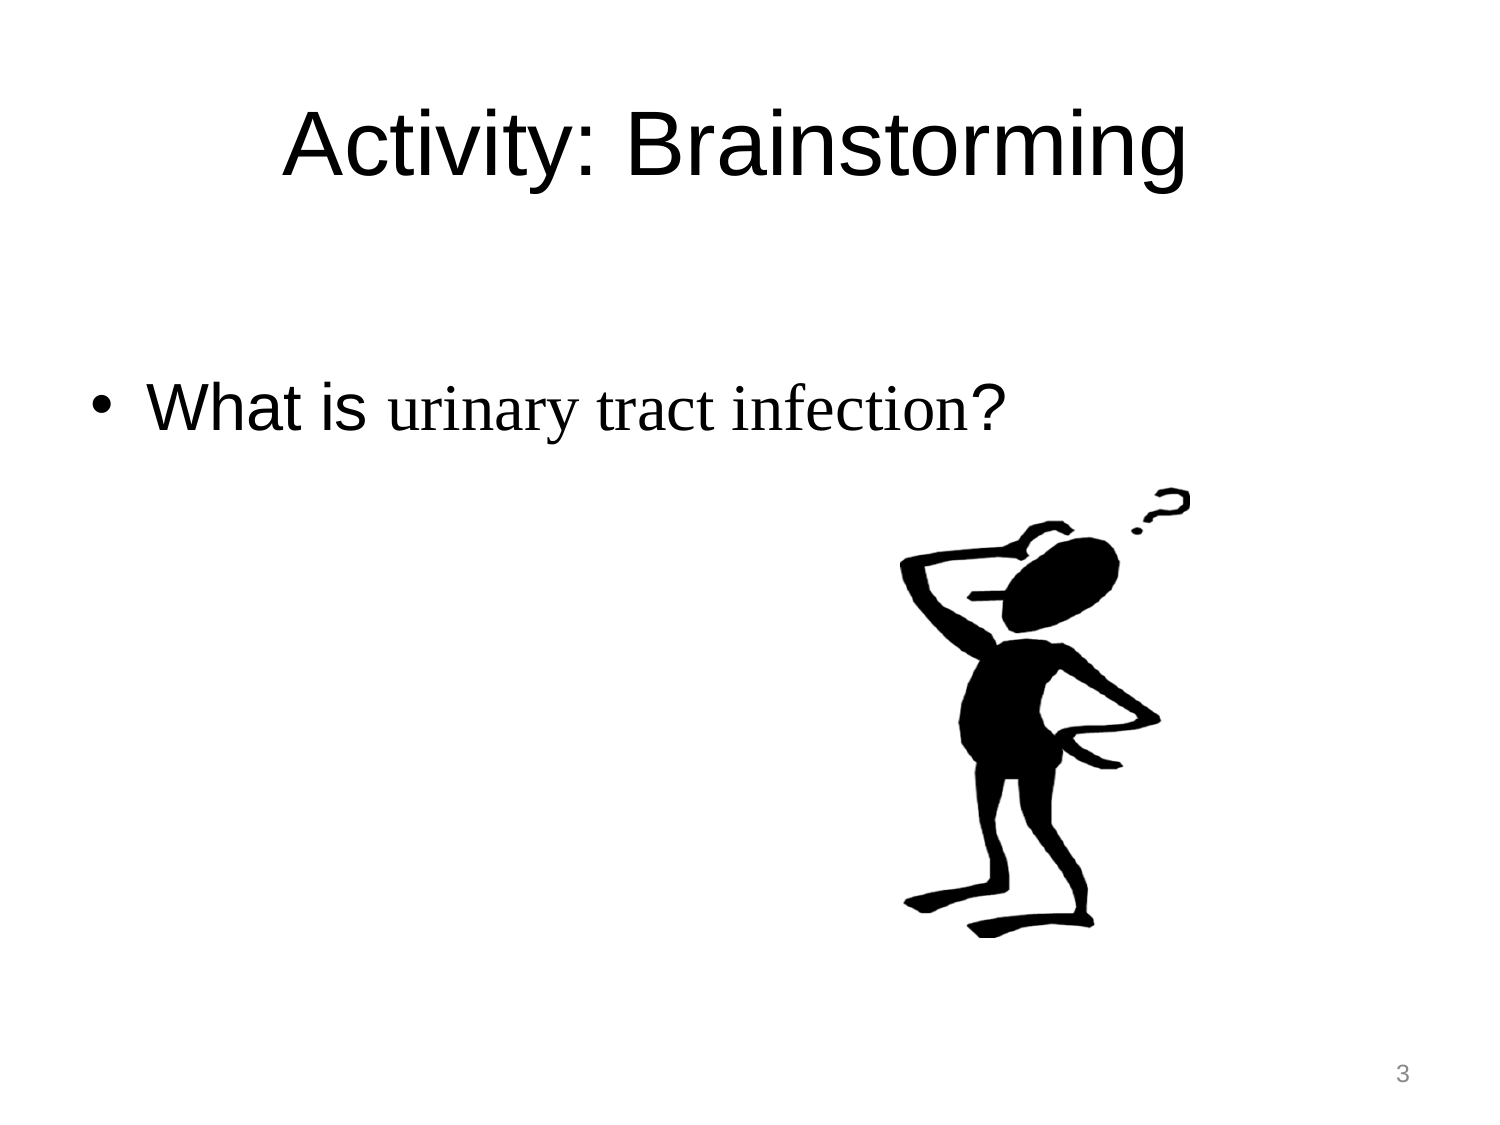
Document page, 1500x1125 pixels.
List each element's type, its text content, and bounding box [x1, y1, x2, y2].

list What is urinary tract infection? [75, 262, 1425, 1005]
slide_number 3 [1074, 1042, 1425, 1103]
title Activity: Brainstorming [75, 45, 1425, 233]
picture [899, 487, 1190, 938]
